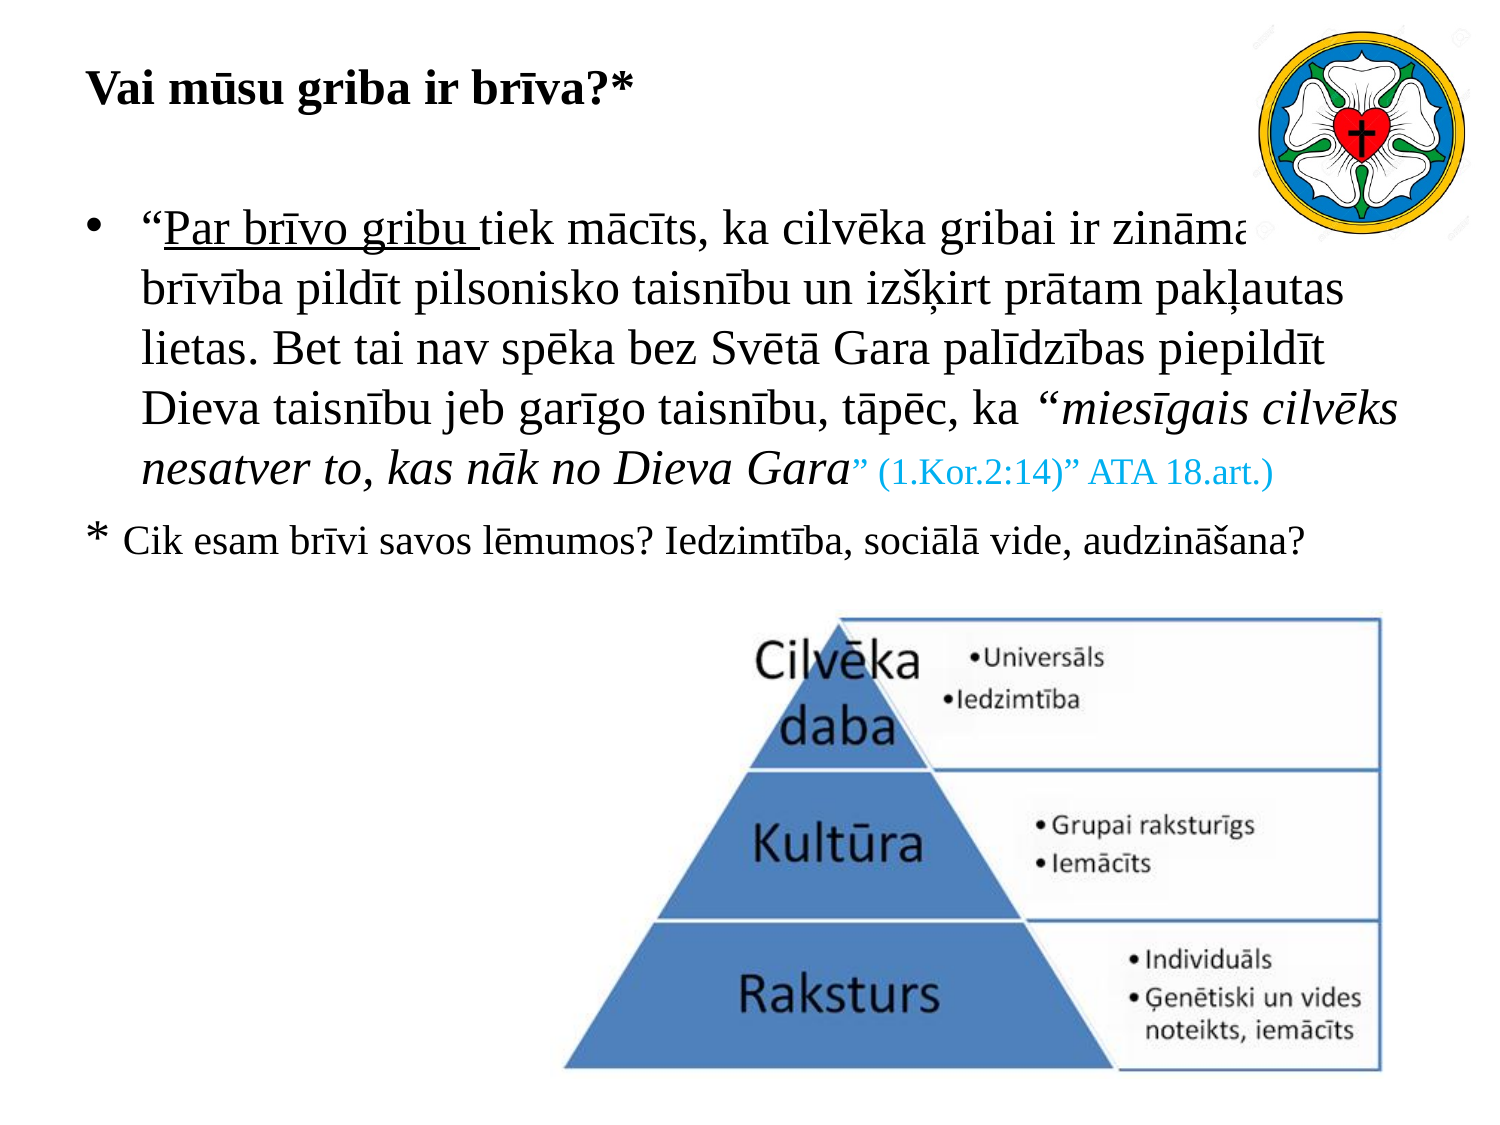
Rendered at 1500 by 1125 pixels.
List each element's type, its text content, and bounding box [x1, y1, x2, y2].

picture [550, 609, 1395, 1079]
list Vai mūsu griba ir brīva?* “Par brīvo gribu tiek mācīts, ka cilvēka gribai ir zināma brīvība pildīt pilsonisko taisnību un izšķirt prātam pakļautas lietas. Bet tai nav spēka bez Svētā Gara palīdzības piepildīt Dieva taisnību jeb garīgo taisnību, tāpēc, ka “miesīgais cilvēks nesatver to, kas nāk no Dieva Gara” (1.Kor.2:14)” ATA 18.art.) * Cik esam brīvi savos lēmumos? Iedzimtība, sociālā vide, audzināšana? [70, 46, 1421, 727]
picture [1245, 18, 1477, 247]
